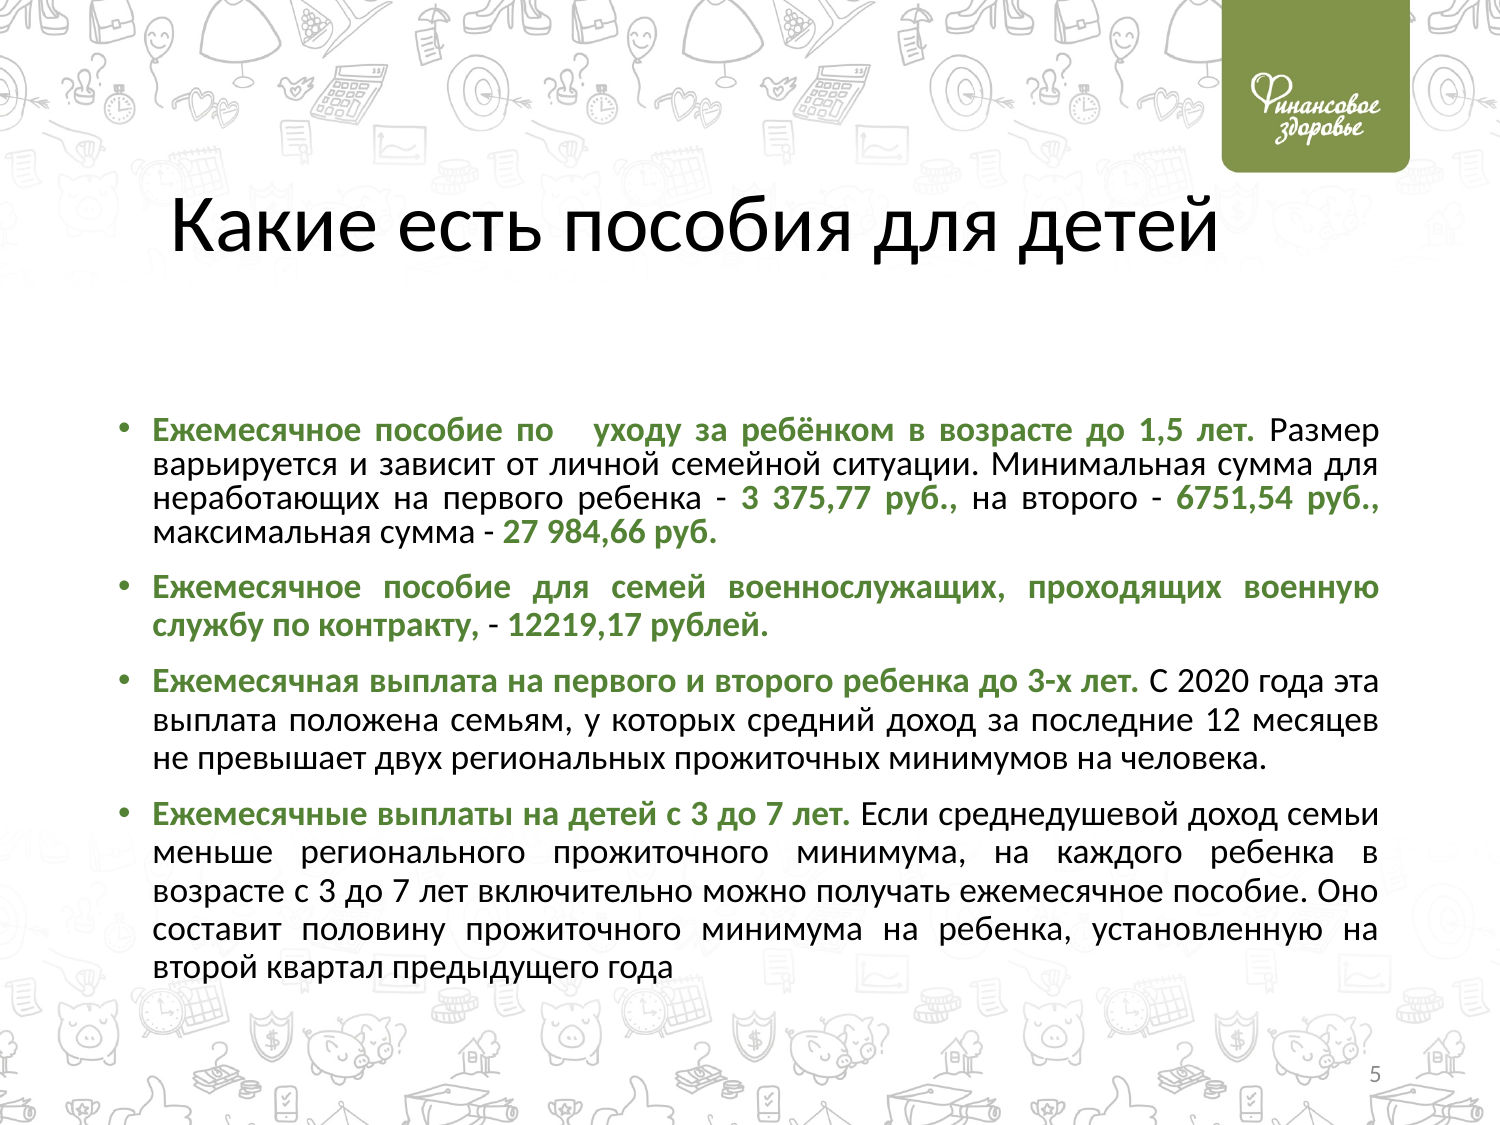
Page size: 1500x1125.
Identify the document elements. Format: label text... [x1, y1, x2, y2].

picture [0, 0, 1500, 1125]
title Какие есть пособия для детей [155, 172, 1397, 278]
slide_number 5 [1059, 1042, 1397, 1103]
list Ежемесячное пособие по уходу за ребёнком в возрасте до 1,5 лет. Размер варьируется и зависит от личной семейной ситуации. Минимальная сумма для неработающих на первого ребенка - 3 375,77 руб., на второго - 6751,54 руб., максимальная сумма - 27 984,66 руб. Ежемесячное пособие для семей военнослужащих, проходящих военную службу по контракту, - 12219,17 рублей. Ежемесячная выплата на первого и второго ребенка до 3-х лет. С 2020 года эта выплата положена семьям, у которых средний доход за последние 12 месяцев не превышает двух региональных прожиточных минимумов на человека. Ежемесячные выплаты на детей с 3 до 7 лет. Если среднедушевой доход семьи меньше регионального прожиточного минимума, на каждого ребенка в возрасте с 3 до 7 лет включительно можно получать ежемесячное пособие. Оно составит половину прожиточного минимума на ребенка, установленную на второй квартал предыдущего года [103, 406, 1396, 1033]
